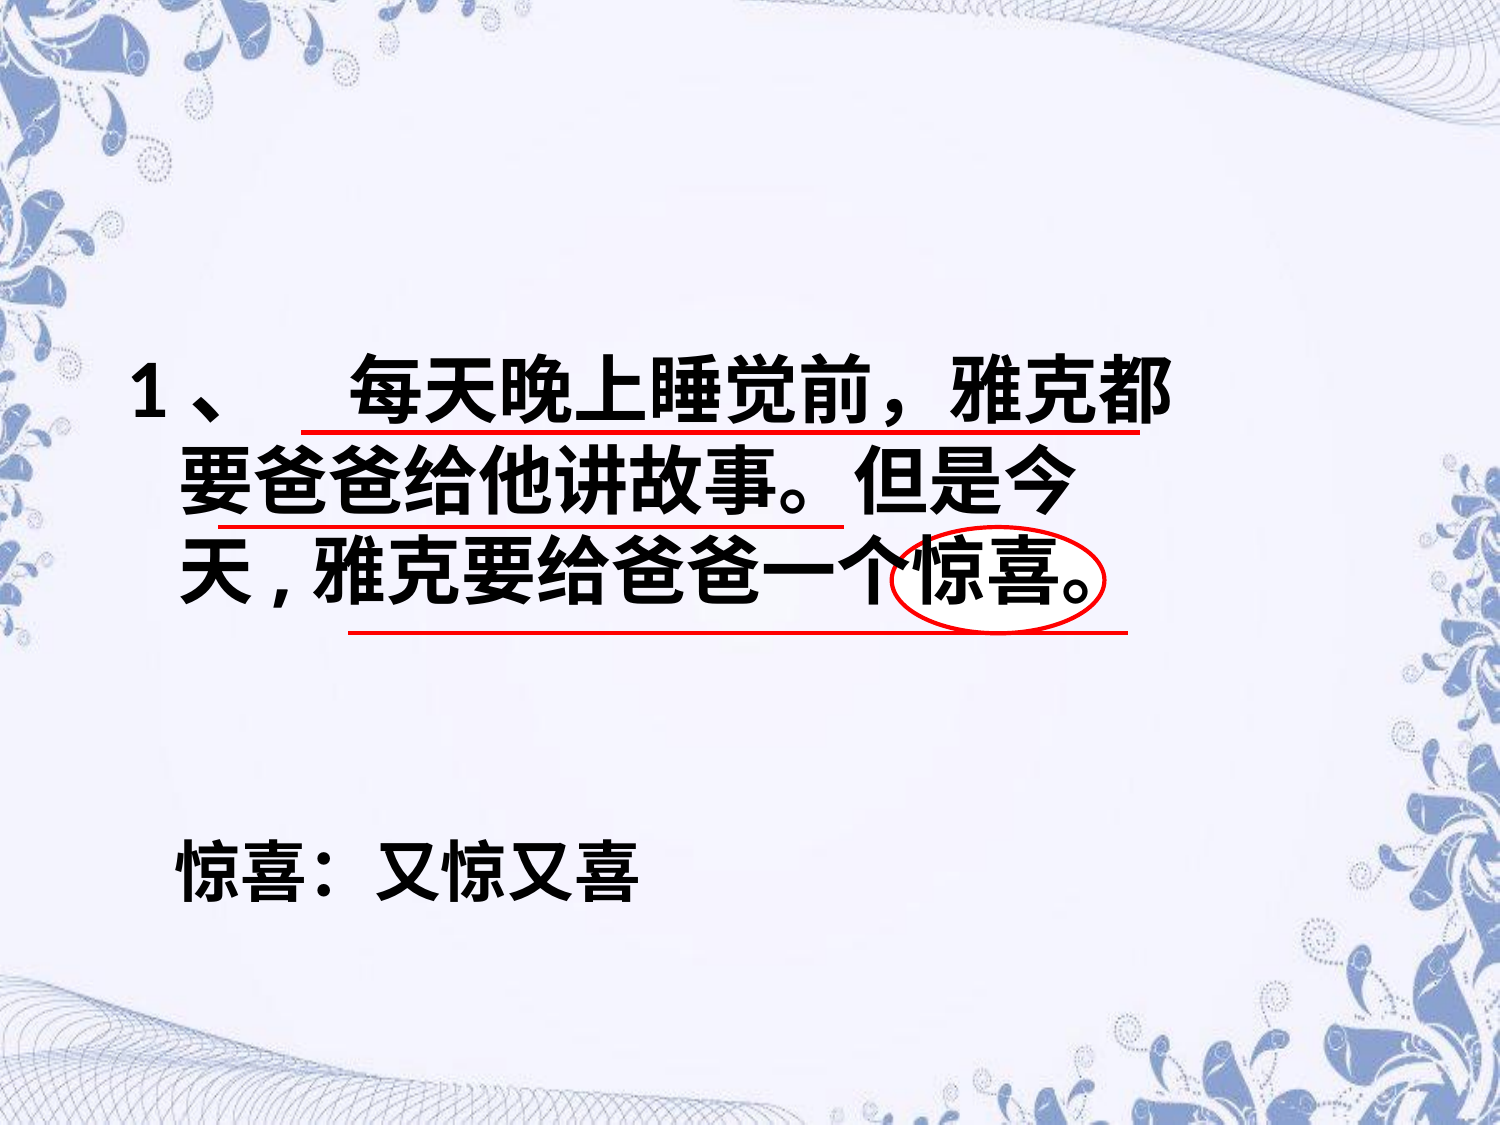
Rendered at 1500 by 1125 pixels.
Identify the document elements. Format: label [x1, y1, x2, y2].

picture [0, 0, 1500, 1125]
text_box [218, 432, 1141, 528]
